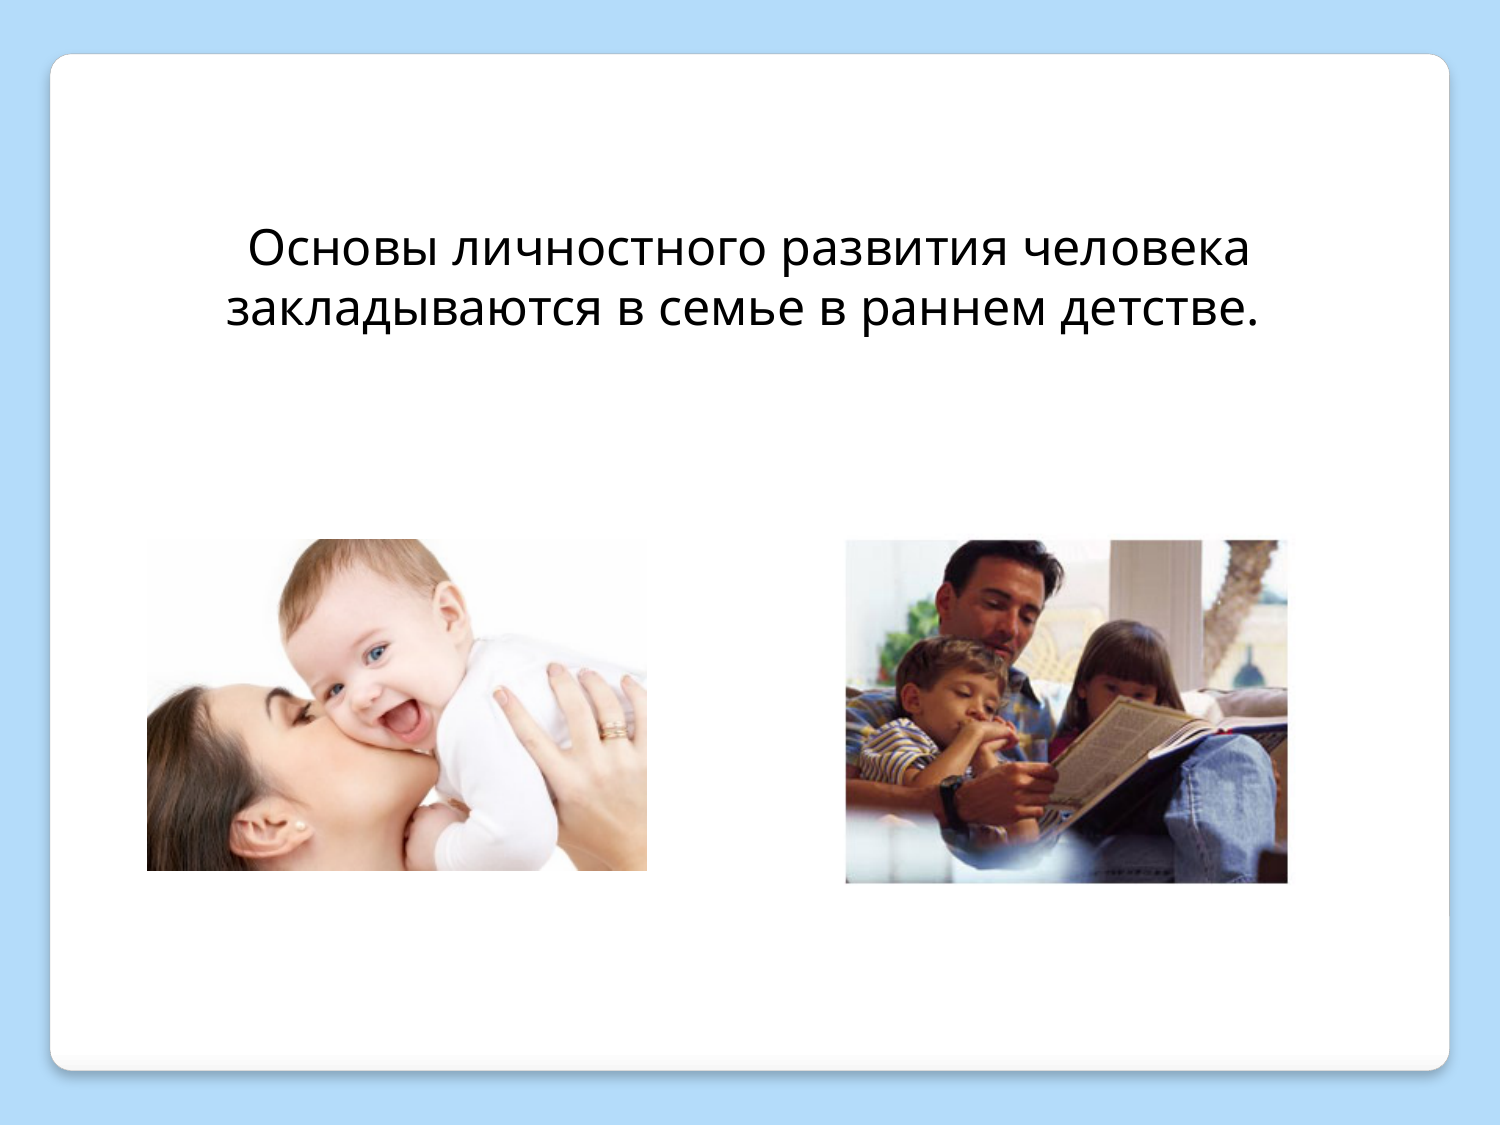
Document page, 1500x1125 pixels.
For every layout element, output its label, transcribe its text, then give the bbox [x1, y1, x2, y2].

text_box Основы личностного развития человека закладываются в семье в раннем детстве. [99, 207, 1400, 463]
picture [832, 509, 1302, 901]
picture [147, 539, 647, 871]
